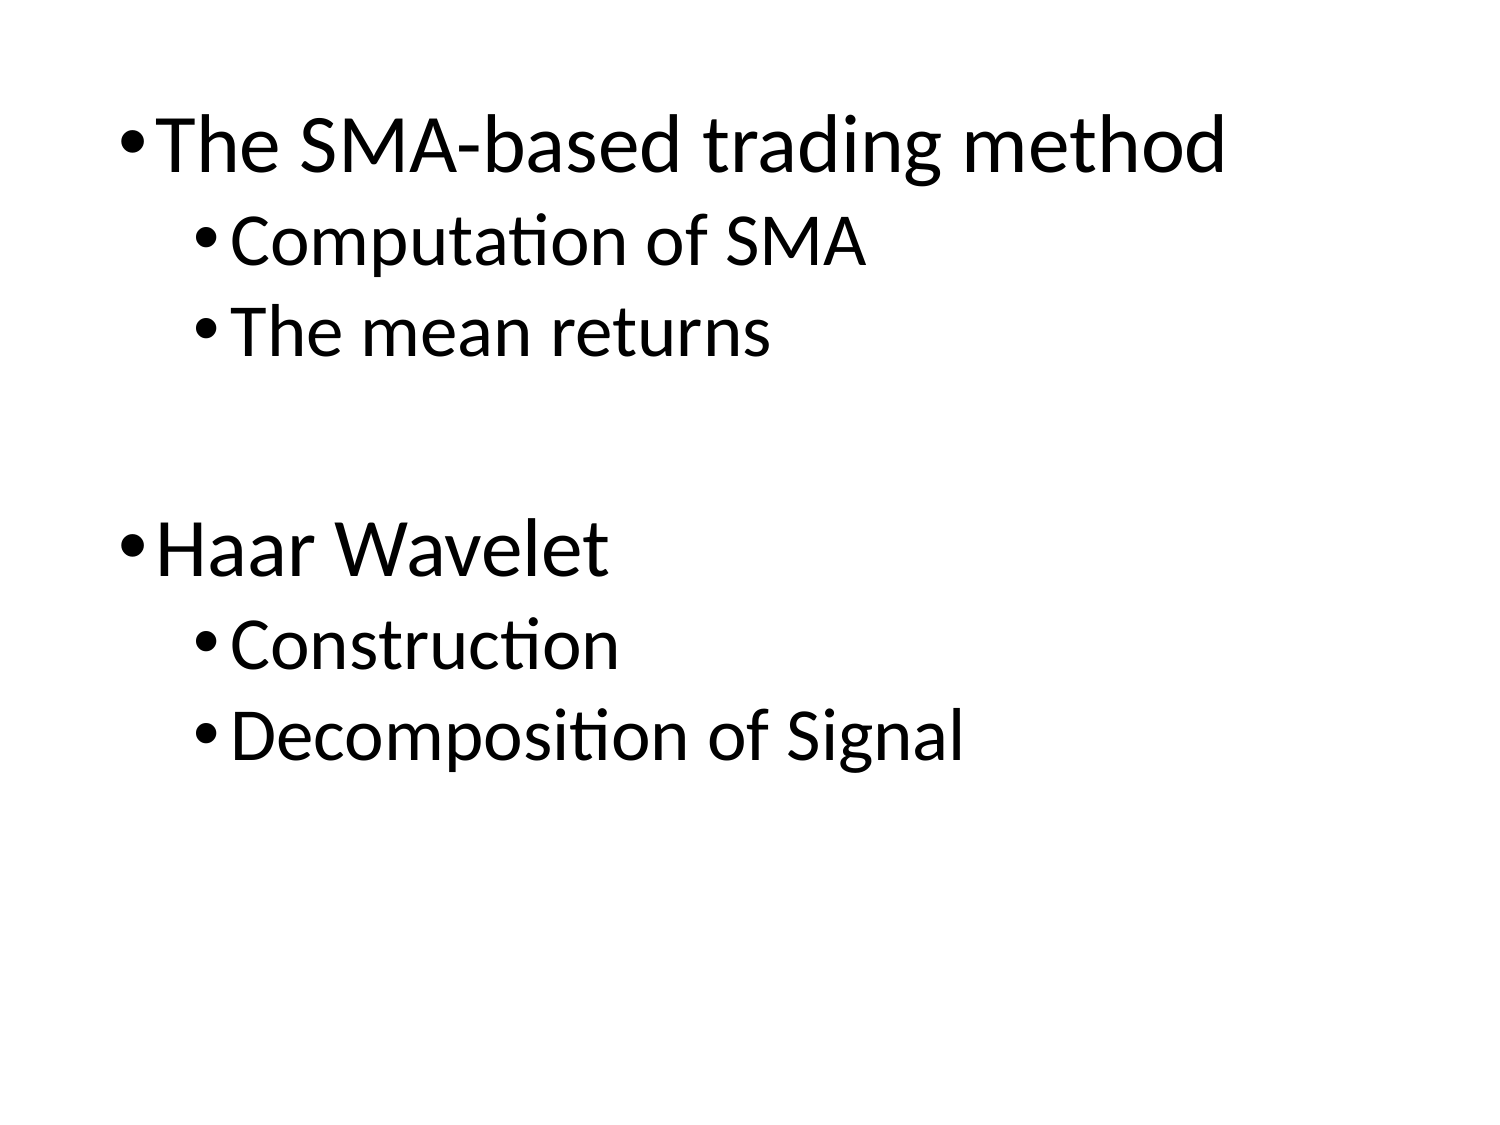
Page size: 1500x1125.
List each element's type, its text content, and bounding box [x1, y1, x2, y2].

list The SMA-based trading method Computation of SMA The mean returns Haar Wavelet Construction Decomposition of Signal [103, 92, 1397, 1014]
